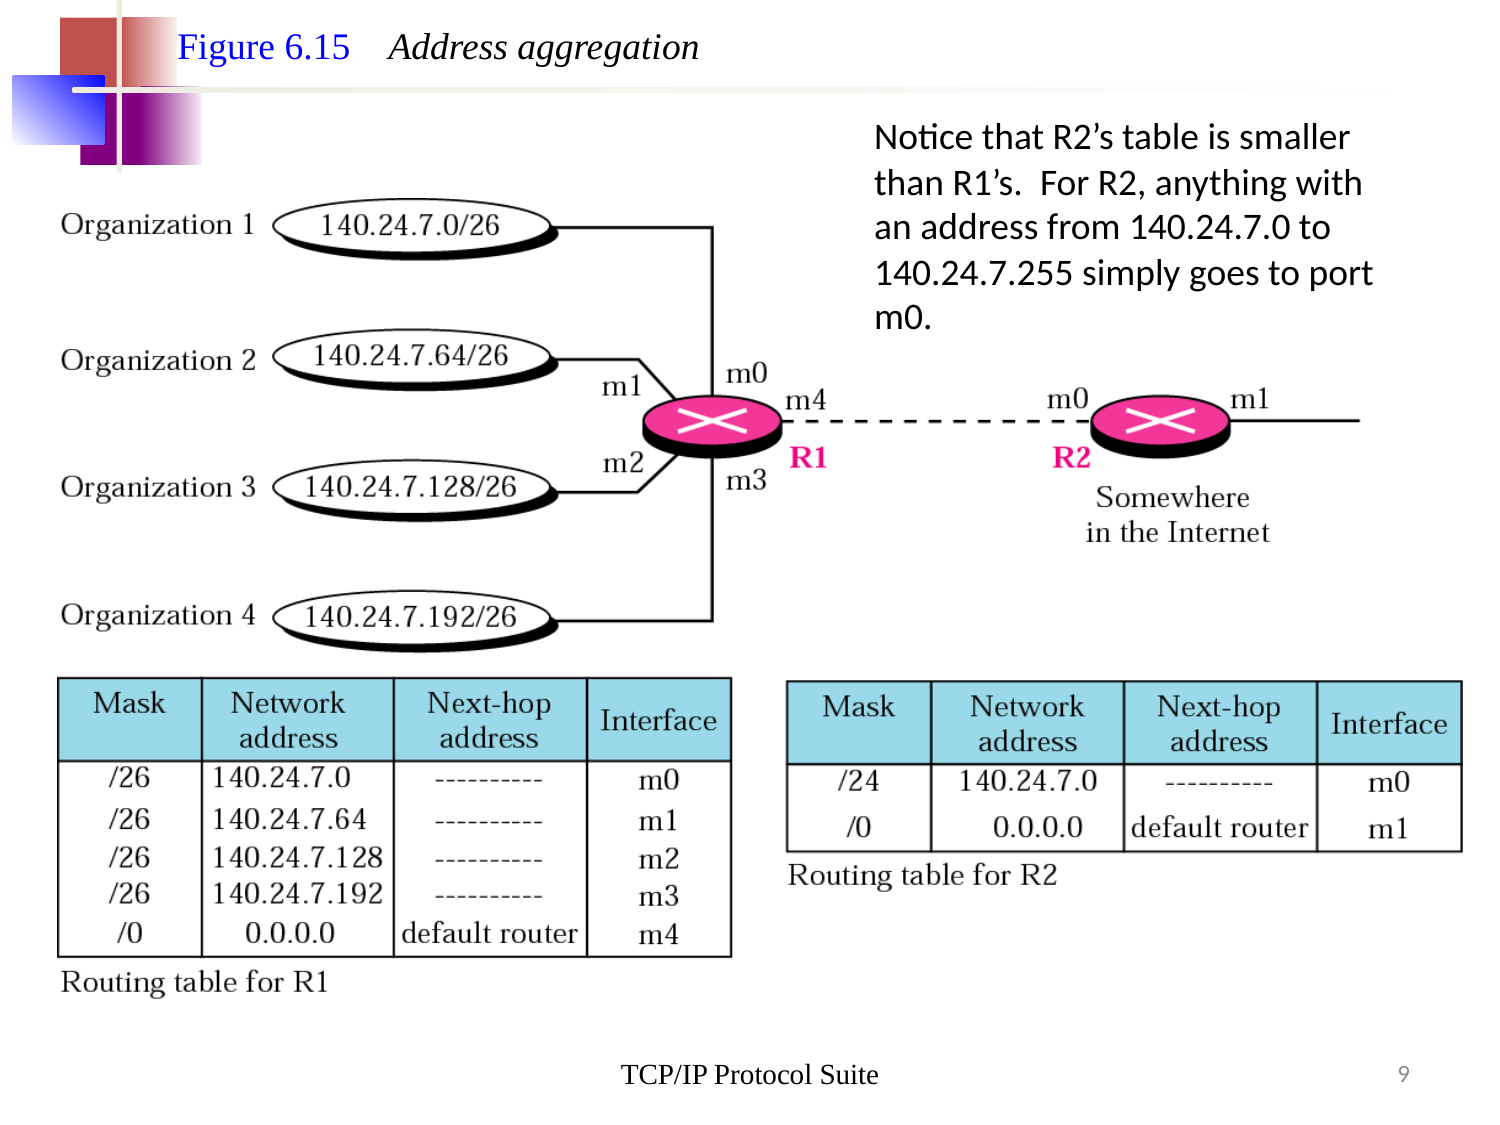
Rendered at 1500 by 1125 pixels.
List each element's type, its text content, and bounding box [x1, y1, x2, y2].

text_box Notice that R2’s table is smaller than R1’s. For R2, anything with an address from 140.24.7.0 to 140.24.7.255 simply goes to port m0. [859, 105, 1389, 196]
footer TCP/IP Protocol Suite [512, 1042, 988, 1103]
slide_number 9 [1074, 1042, 1425, 1103]
text_box [60, 17, 116, 86]
text_box [122, 93, 141, 165]
text_box [116, 93, 122, 173]
text_box [116, 0, 122, 87]
text_box [122, 17, 177, 86]
text_box [12, 75, 105, 145]
picture [57, 198, 1463, 1001]
text_box [72, 87, 1423, 93]
text_box [80, 93, 116, 165]
text_box [141, 93, 202, 165]
text_box Figure 6.15 Address aggregation [162, 14, 1100, 75]
